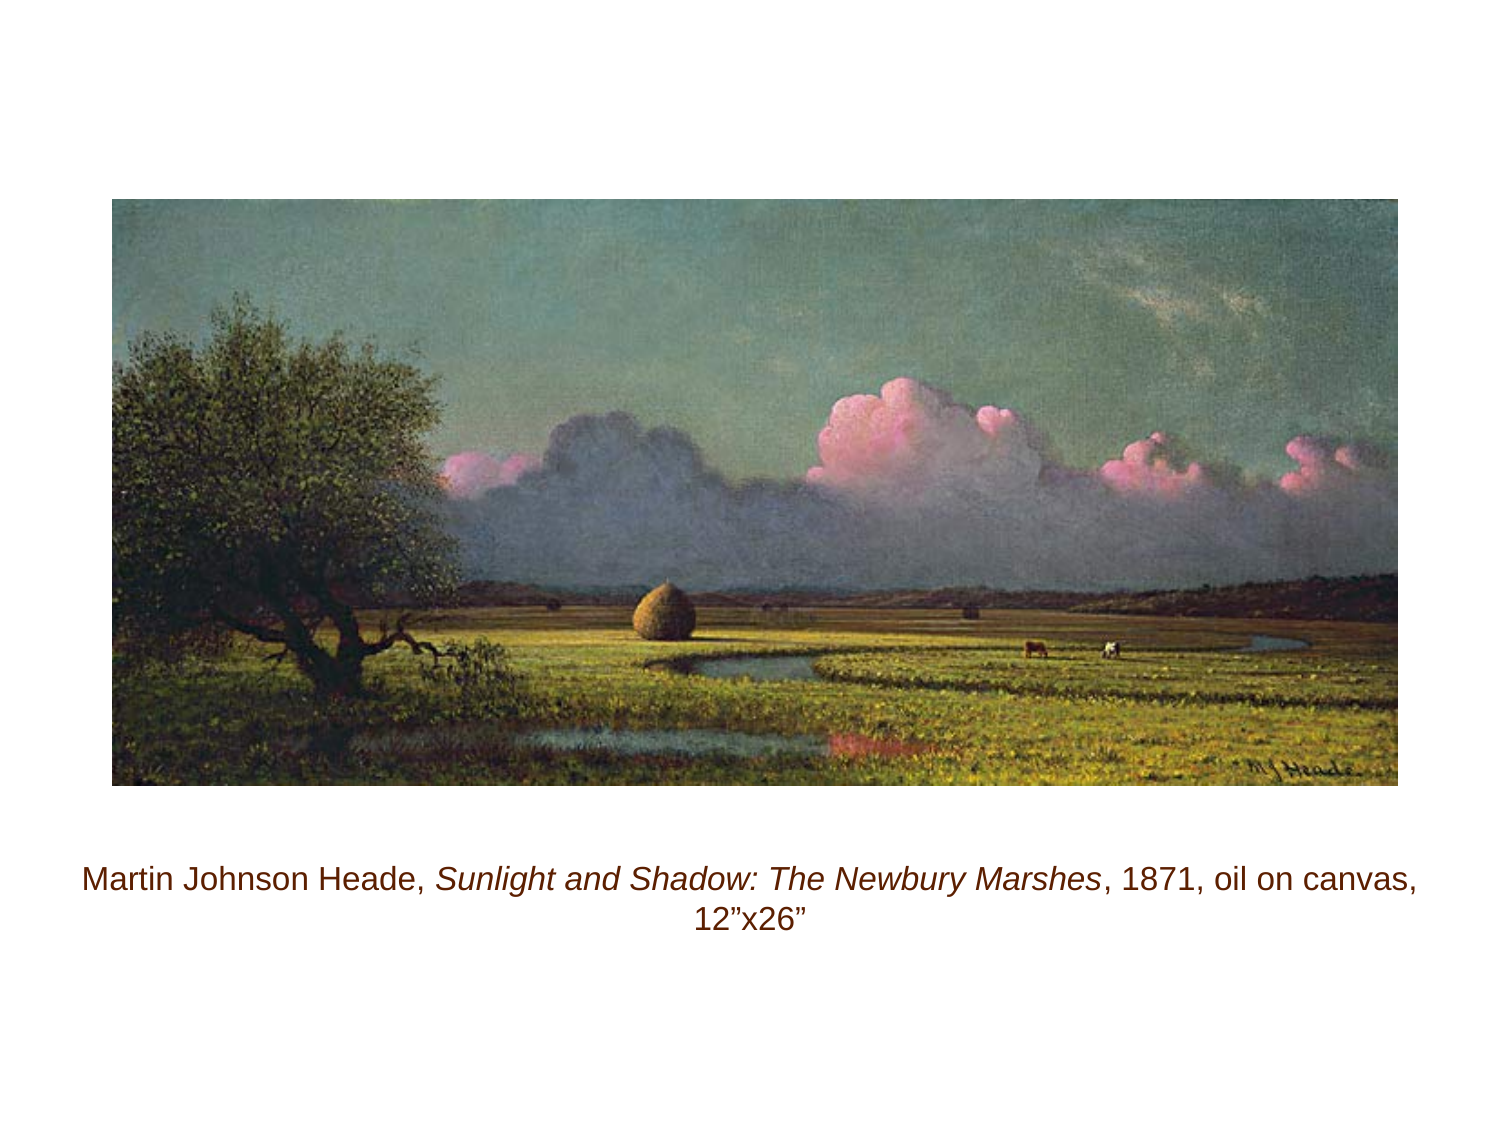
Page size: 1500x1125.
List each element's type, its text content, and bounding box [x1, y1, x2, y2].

text_box Martin Johnson Heade, Sunlight and Shadow: The Newbury Marshes, 1871, oil on canvas, 12”x26” [62, 849, 1438, 945]
picture [112, 199, 1398, 786]
